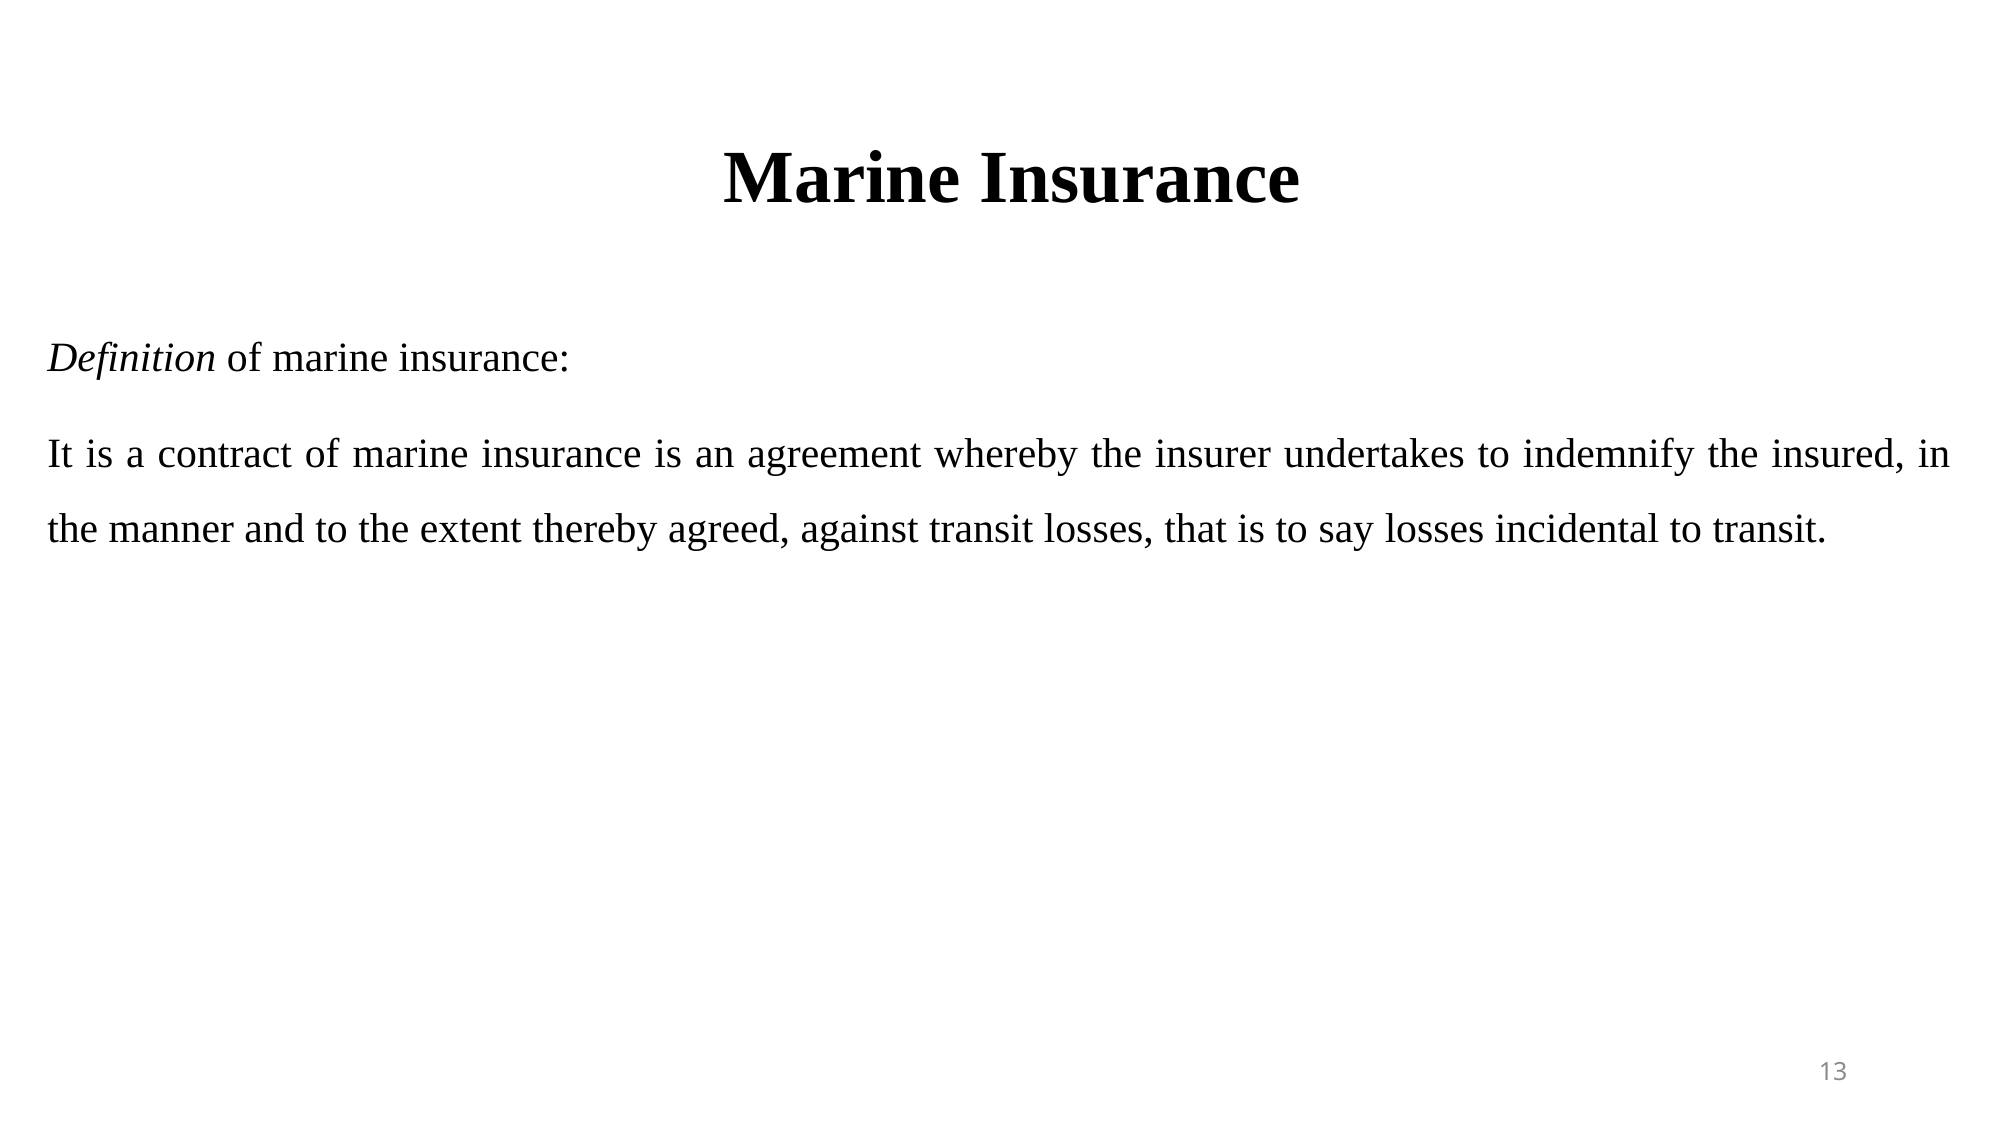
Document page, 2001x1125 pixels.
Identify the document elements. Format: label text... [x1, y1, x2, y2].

list Definition of marine insurance: It is a contract of marine insurance is an agreement whereby the insurer undertakes to indemnify the insured, in the manner and to the extent thereby agreed, against transit losses, that is to say losses incidental to transit. [32, 297, 1968, 950]
title Marine Insurance [112, 107, 1913, 249]
slide_number 13 [1412, 1042, 1863, 1103]
